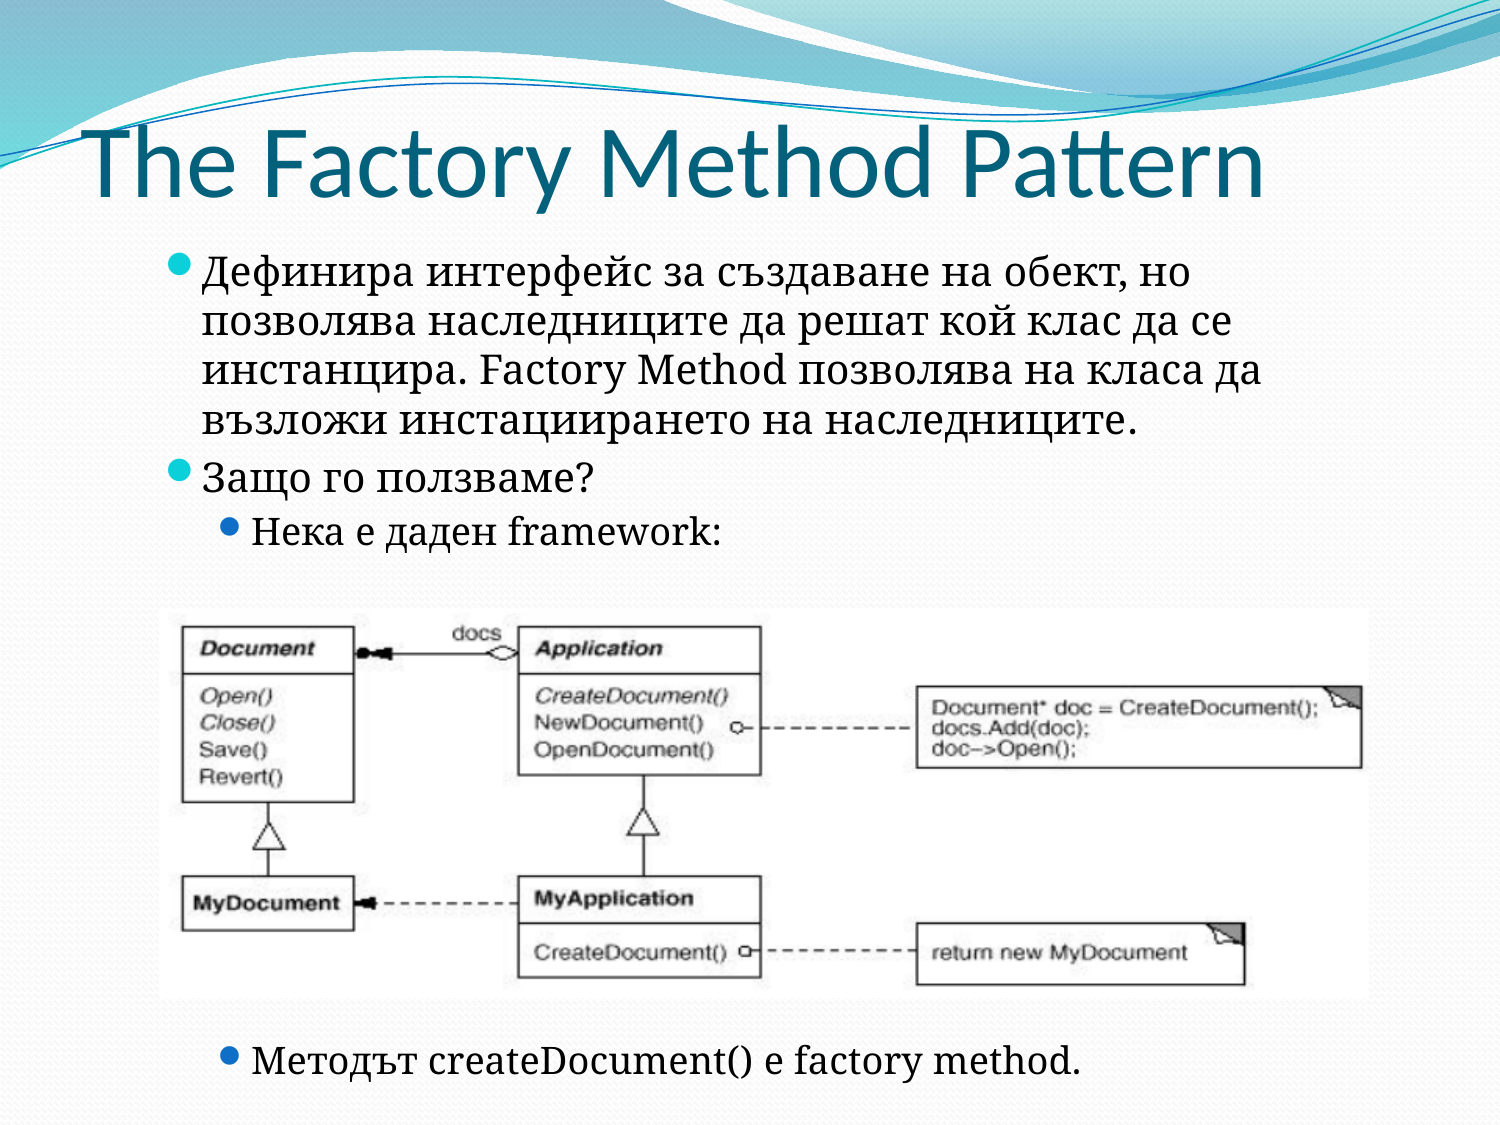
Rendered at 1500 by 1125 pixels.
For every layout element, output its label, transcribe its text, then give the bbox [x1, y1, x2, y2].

picture [159, 609, 1369, 998]
title Abstract Factory Example 2 [152, 610, 1376, 1010]
title The Factory Method Pattern [80, 30, 1431, 219]
list Дефинира интерфейс за създаване на обект, но позволява наследниците да решат кой клас да се инстанцира. Factory Method позволява на класа да възложи инстациирането на наследниците. Защо го ползваме? Нека е даден framework: Методът createDocument() е factory method. [150, 237, 1425, 1094]
